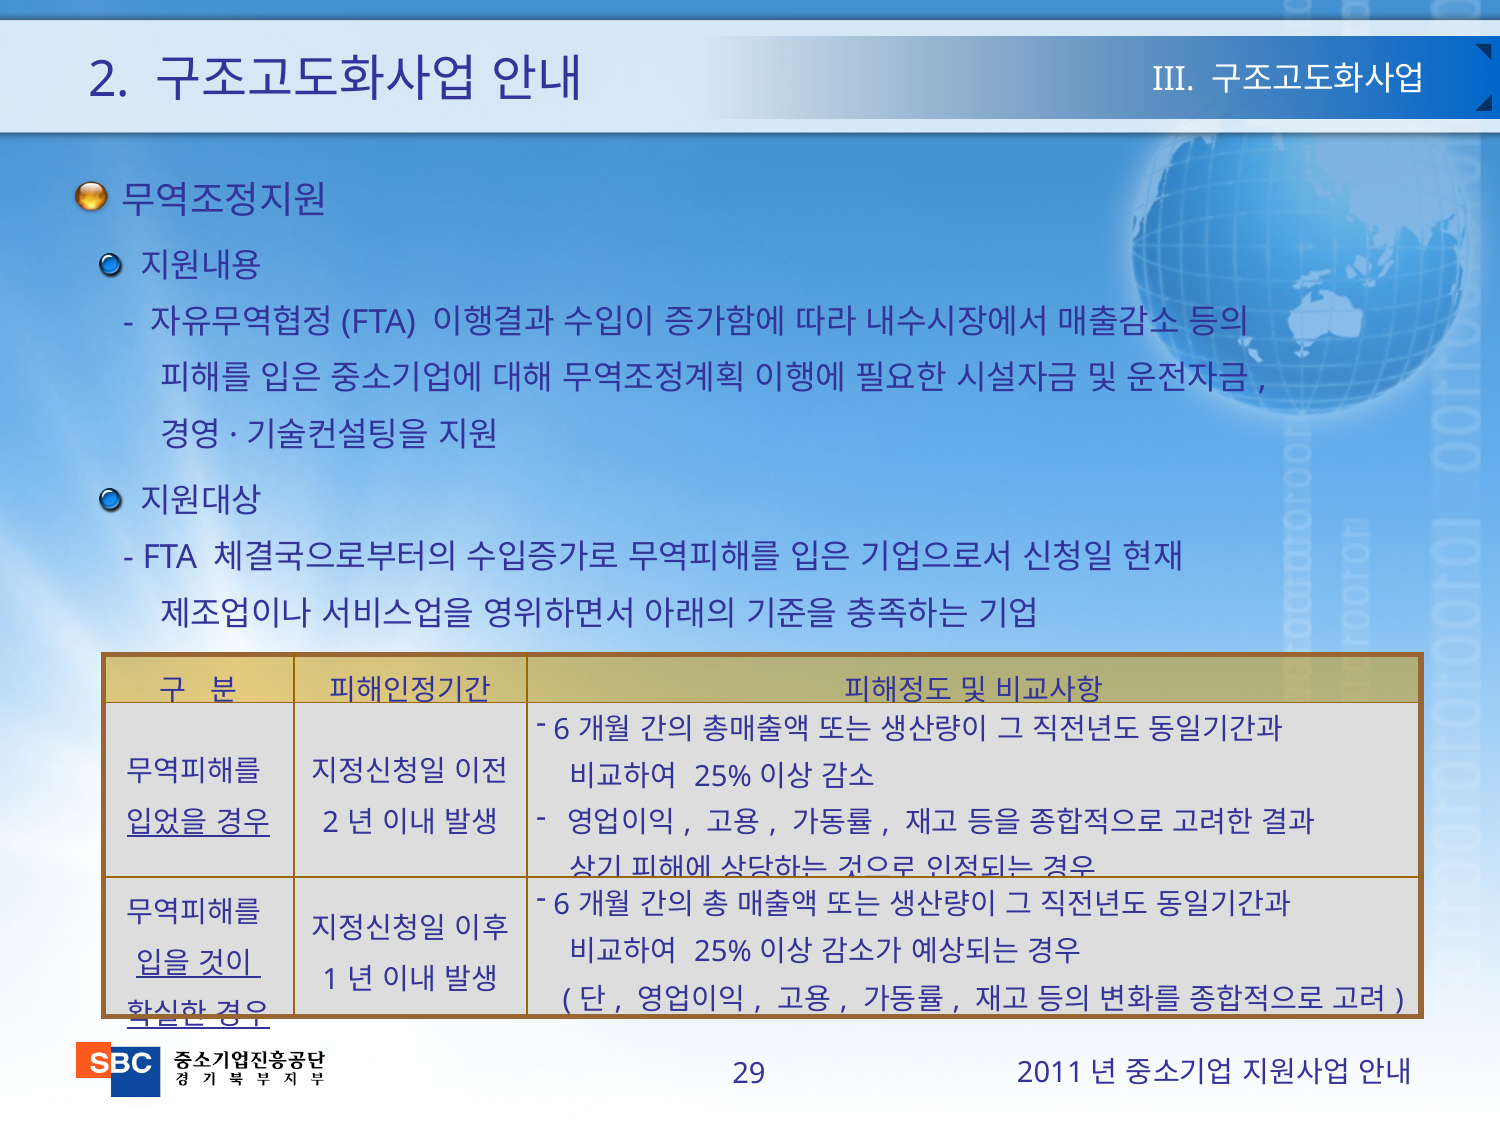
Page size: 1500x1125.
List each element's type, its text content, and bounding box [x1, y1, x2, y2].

table_cell 무역피해를 입었을 경우 [106, 703, 293, 876]
table_header 구 분 [106, 657, 293, 702]
text_box 2. 구조고도화사업 안내 [73, 38, 599, 114]
table_cell 무역피해를 입을 것이 확실한 경우 [106, 878, 293, 1014]
text_box III. 구조고도화사업 [1137, 49, 1441, 105]
table_cell 6개월 간의 총 매출액 또는 생산량이 그 직전년도 동일기간과 비교하여 25%이상 감소가 예상되는 경우 (단, 영업이익, 고용, 가동률, 재고 등의 변화를 종합적으로 고려) [528, 878, 1418, 1014]
table_cell 지정신청일 이후 1년 이내 발생 [295, 878, 526, 1014]
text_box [71, 163, 716, 226]
table_cell 지정신청일 이전 2년 이내 발생 [295, 703, 526, 876]
table_cell 6개월 간의 총매출액 또는 생산량이 그 직전년도 동일기간과 비교하여 25%이상 감소 영업이익, 고용, 가동률, 재고 등을 종합적으로 고려한 결과 상기 피해에 상당하는 것으로 인정되는 경우 [528, 703, 1418, 876]
table_header 피해정도 및 비교사항 [528, 657, 1418, 702]
picture [0, 0, 1500, 1125]
table_header 피해인정기간 [295, 657, 526, 702]
text_box 지원내용 - 자유무역협정(FTA) 이행결과 수입이 증가함에 따라 내수시장에서 매출감소 등의 피해를 입은 중소기업에 대해 무역조정계획 이행에 필요한 시설자금 및 운전자금, 경영·기술컨설팅을 지원 지원대상 - FTA 체결국으로부터의 수입증가로 무역피해를 입은 기업으로서 신청일 현재 제조업이나 서비스업을 영위하면서 아래의 기준을 충족하는 기업 [82, 216, 1405, 640]
